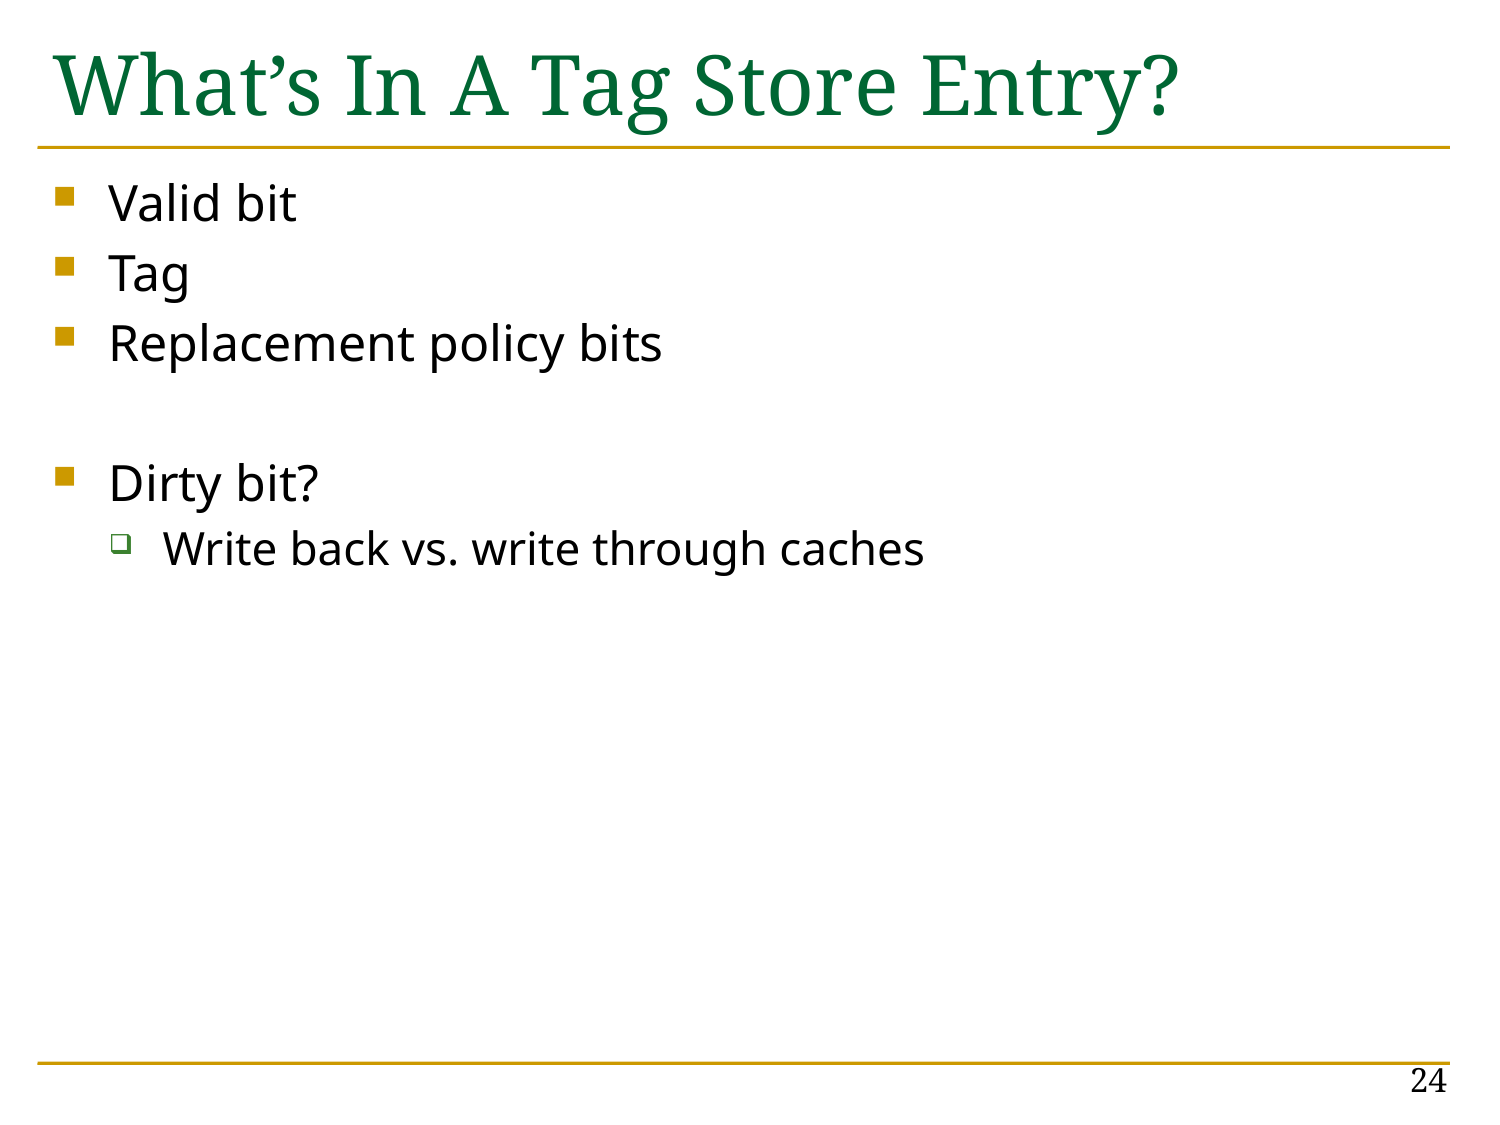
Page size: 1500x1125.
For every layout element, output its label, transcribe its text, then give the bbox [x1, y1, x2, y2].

slide_number 24 [1111, 1036, 1462, 1112]
title What’s In A Tag Store Entry? [37, 24, 1450, 163]
list Valid bit Tag Replacement policy bits Dirty bit? Write back vs. write through caches [37, 163, 1450, 1016]
